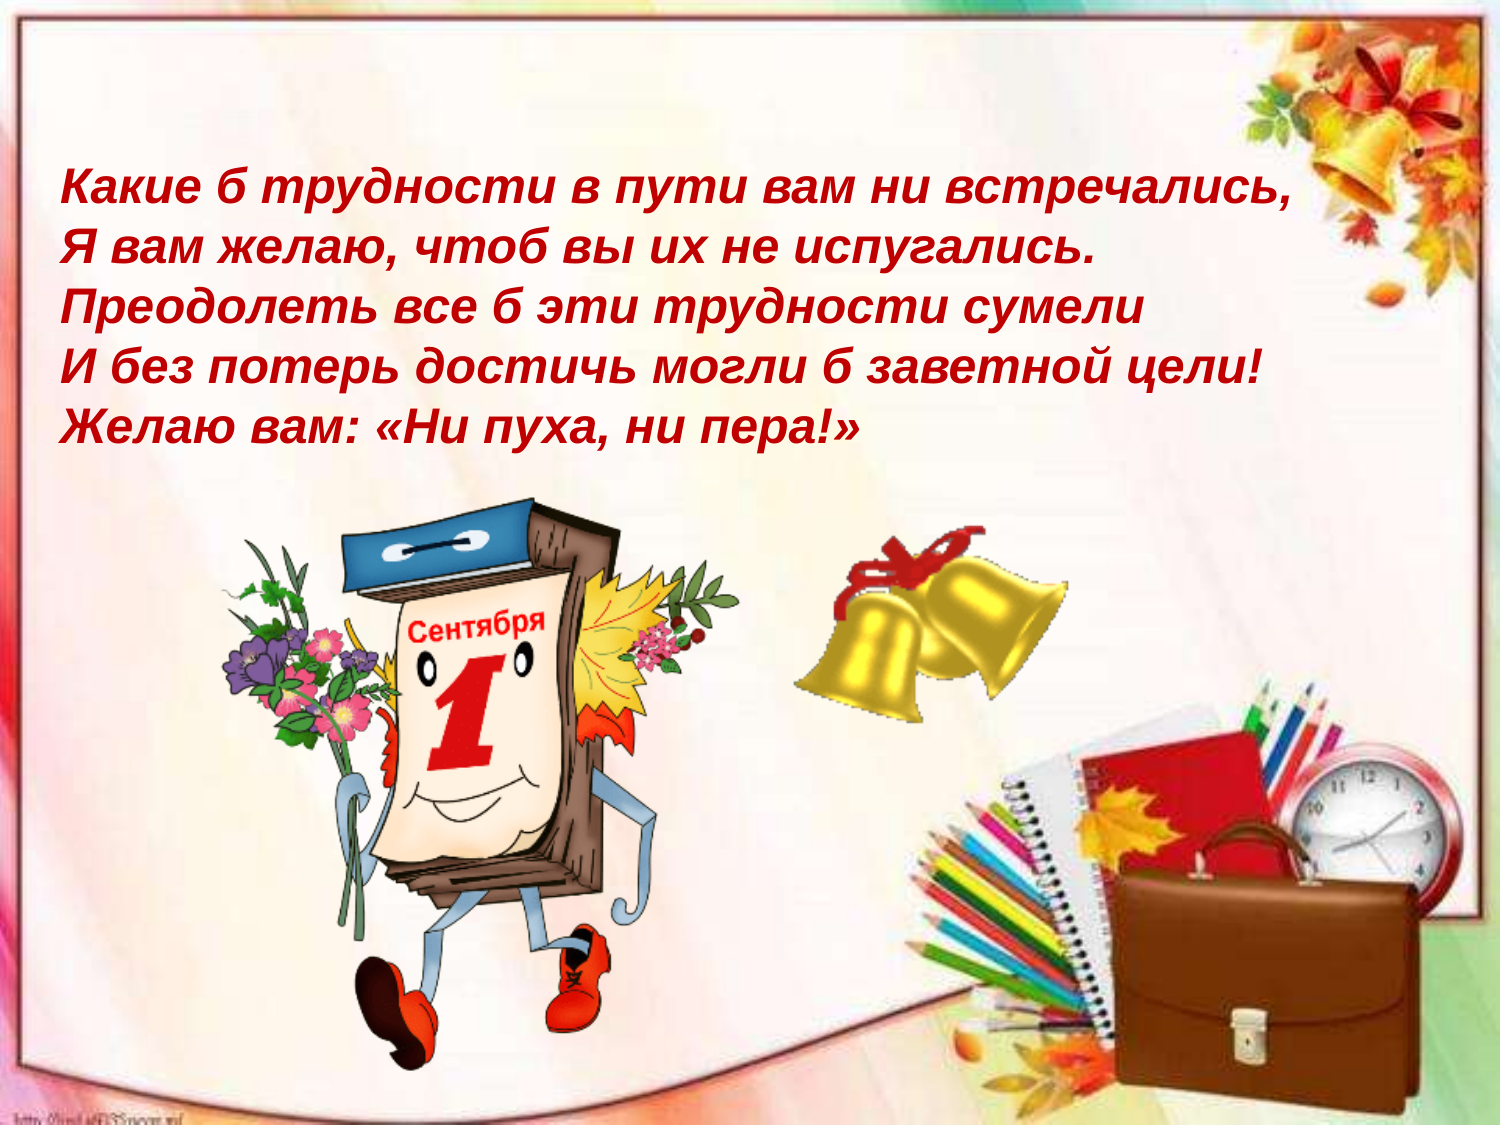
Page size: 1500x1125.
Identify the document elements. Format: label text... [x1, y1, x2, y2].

picture [0, 0, 1500, 1125]
text_box Какие б трудности в пути вам ни встречались, Я вам желаю, чтоб вы их не испугались. Преодолеть все б эти трудности сумели И без потерь достичь могли б заветной цели! Желаю вам: «Ни пуха, ни пера!» [45, 145, 1349, 461]
